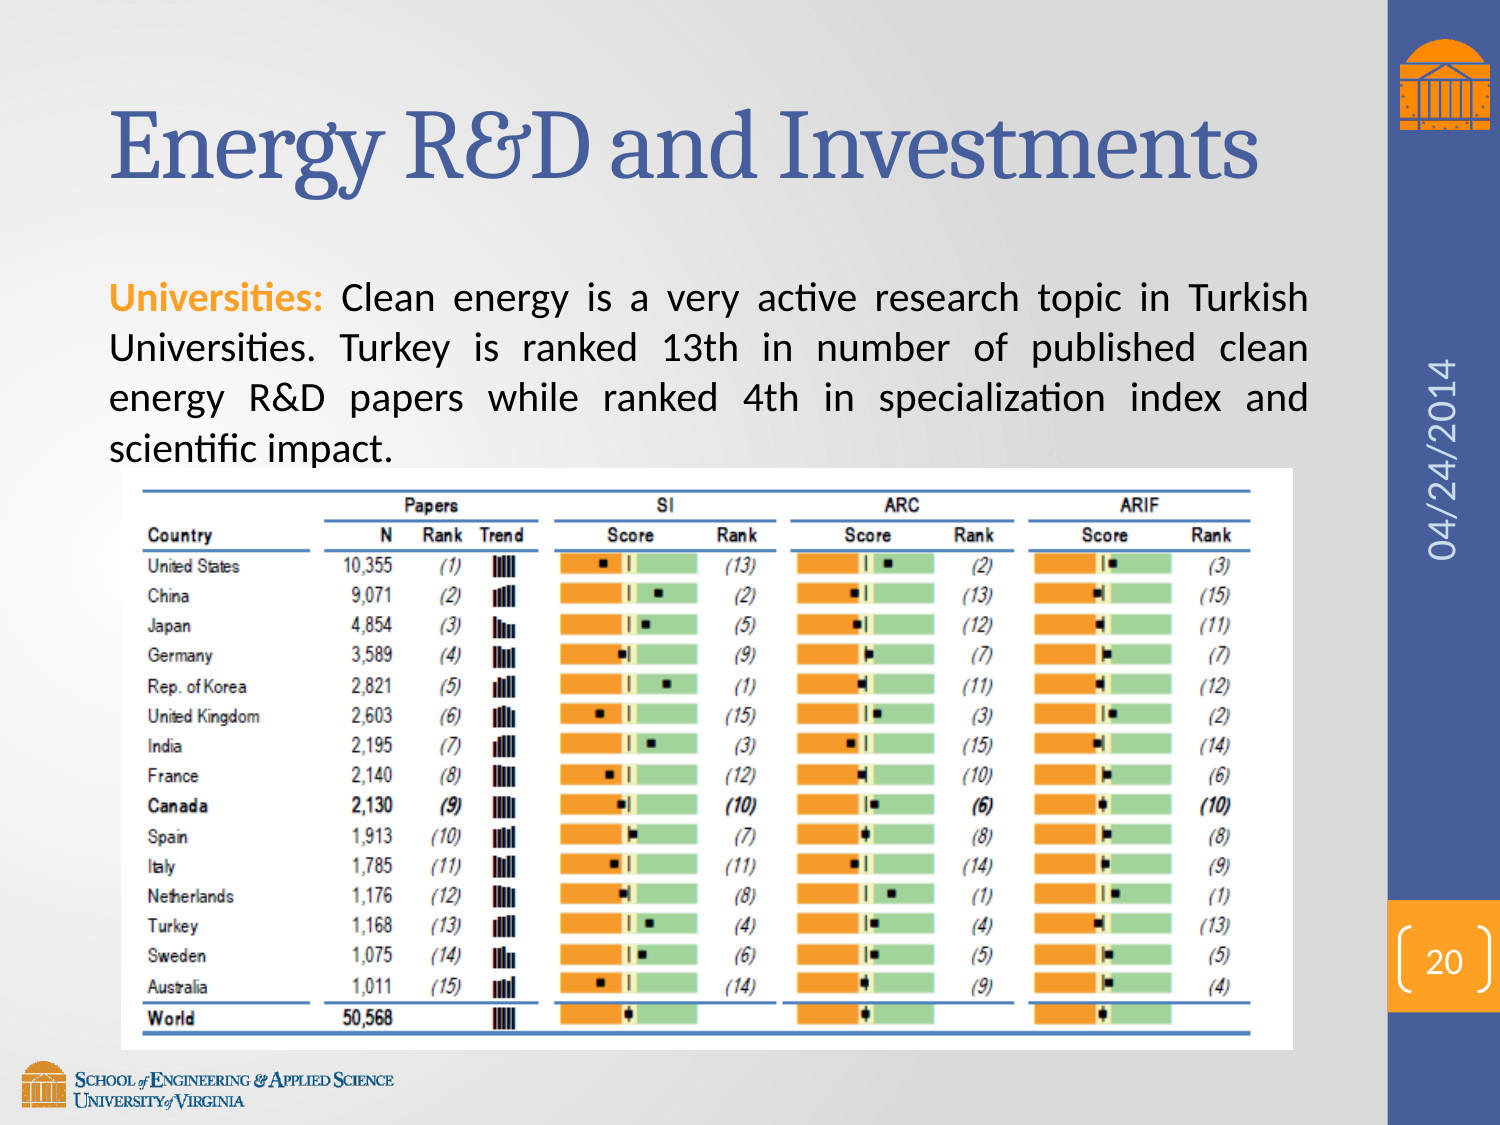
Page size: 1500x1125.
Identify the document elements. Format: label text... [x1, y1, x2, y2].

picture [21, 1061, 394, 1110]
list Universities: Clean energy is a very active research topic in Turkish Universities. Turkey is ranked 13th in number of published clean energy R&D papers while ranked 4th in specialization index and scientific impact. [75, 262, 1325, 1050]
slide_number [1408, 317, 1469, 577]
picture [1400, 39, 1490, 130]
slide_number 20 [1397, 925, 1492, 994]
picture [121, 468, 1293, 1051]
title Energy R&D and Investments [75, 45, 1325, 233]
